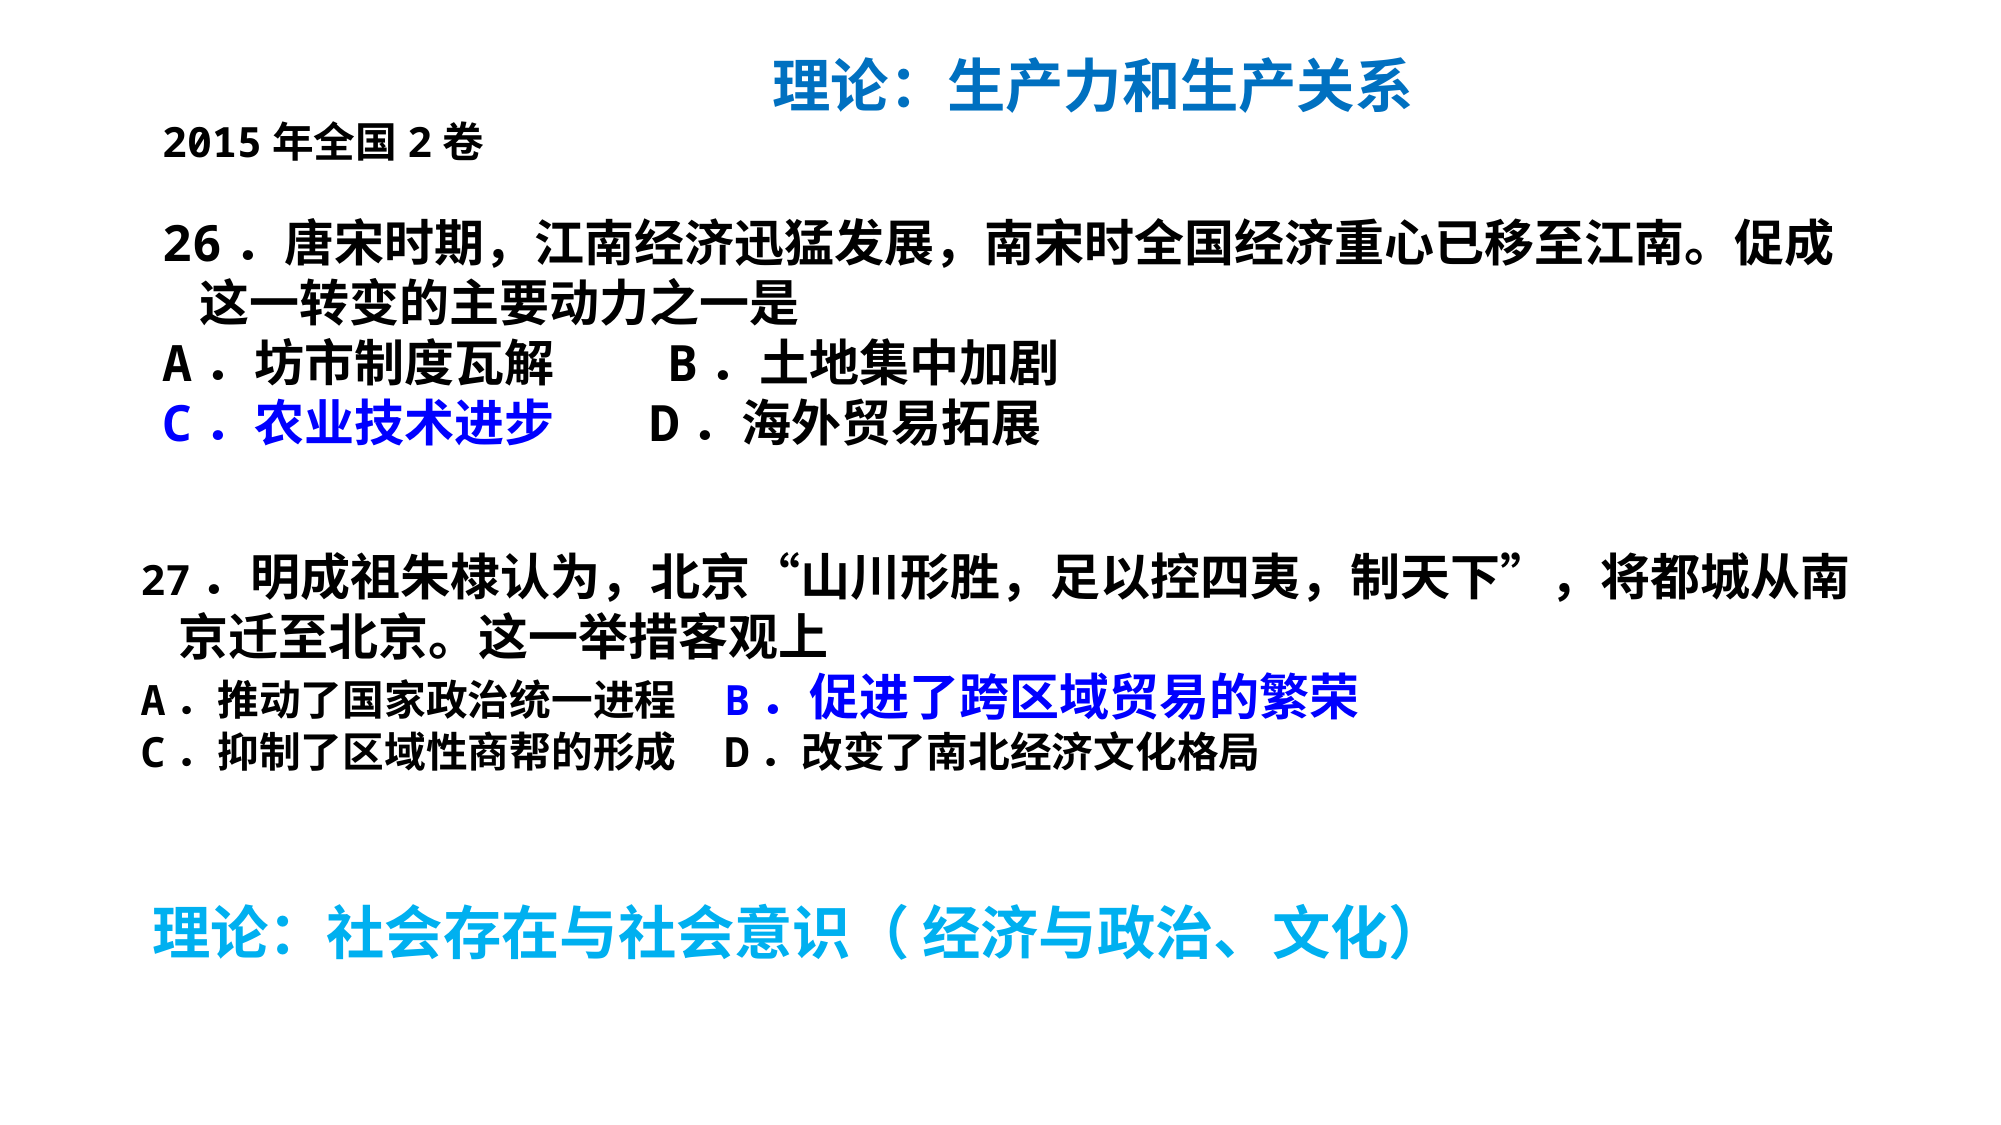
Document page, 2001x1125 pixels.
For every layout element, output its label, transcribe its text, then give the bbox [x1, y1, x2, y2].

text_box 理论：社会存在与社会意识（ 经济与政治、文化） [137, 888, 1528, 974]
text_box 27．明成祖朱棣认为，北京“山川形胜，足以控四夷，制天下”，将都城从南京迁至北京。这一举措客观上 A．推动了国家政治统一进程 B．促进了跨区域贸易的繁荣 C．抑制了区域性商帮的形成 D．改变了南北经济文化格局 [125, 538, 1892, 783]
text_box 理论：生产力和生产关系 [757, 41, 1429, 127]
text_box 2015年全国2卷 26．唐宋时期，江南经济迅猛发展，南宋时全国经济重心已移至江南。促成这一转变的主要动力之一是 A．坊市制度瓦解 B．土地集中加剧 C．农业技术进步 D．海外贸易拓展 [147, 108, 1892, 538]
